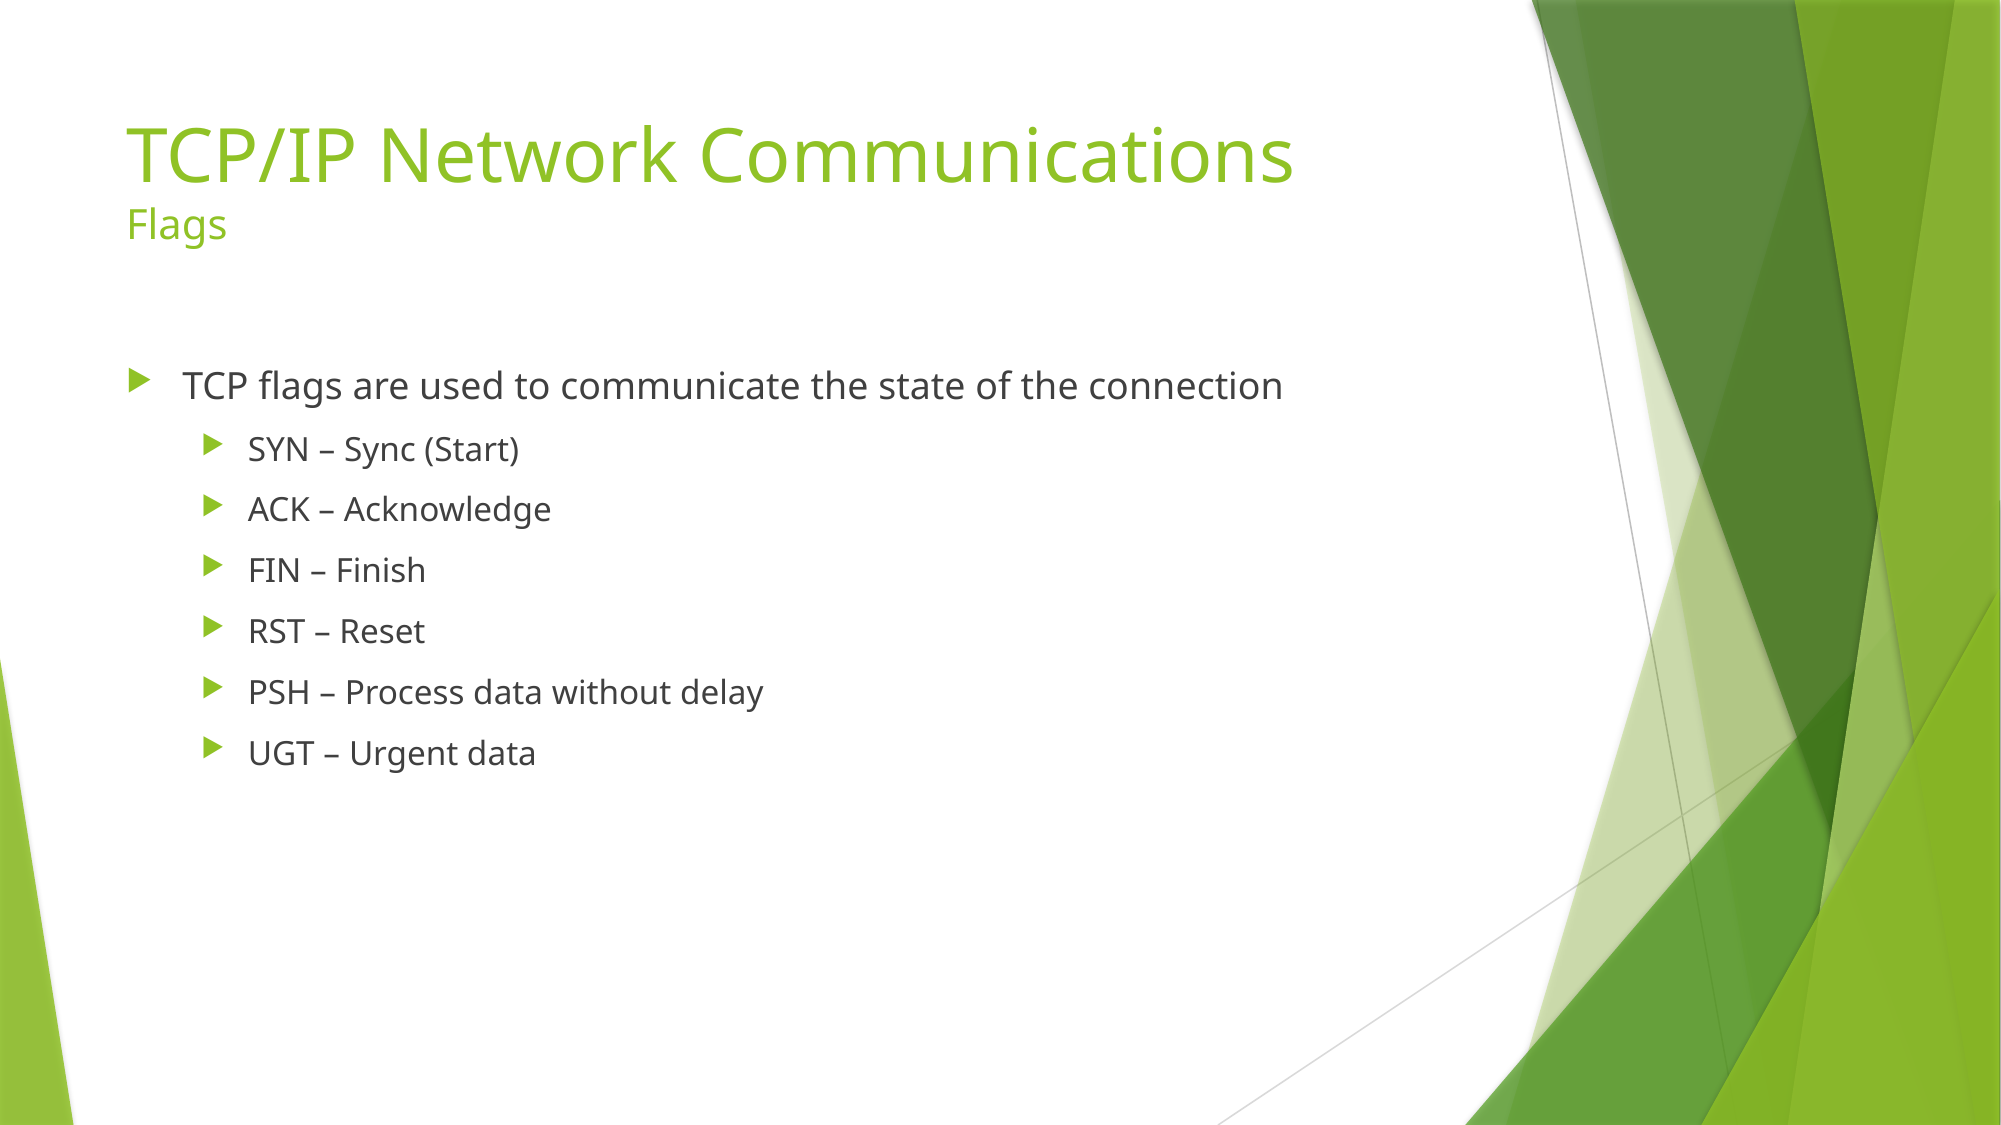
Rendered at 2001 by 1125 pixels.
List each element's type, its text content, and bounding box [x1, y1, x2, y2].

title TCP/IP Network Communications Flags [111, 99, 1522, 317]
list TCP flags are used to communicate the state of the connection SYN – Sync (Start) ACK – Acknowledge FIN – Finish RST – Reset PSH – Process data without delay UGT – Urgent data [111, 354, 1522, 992]
